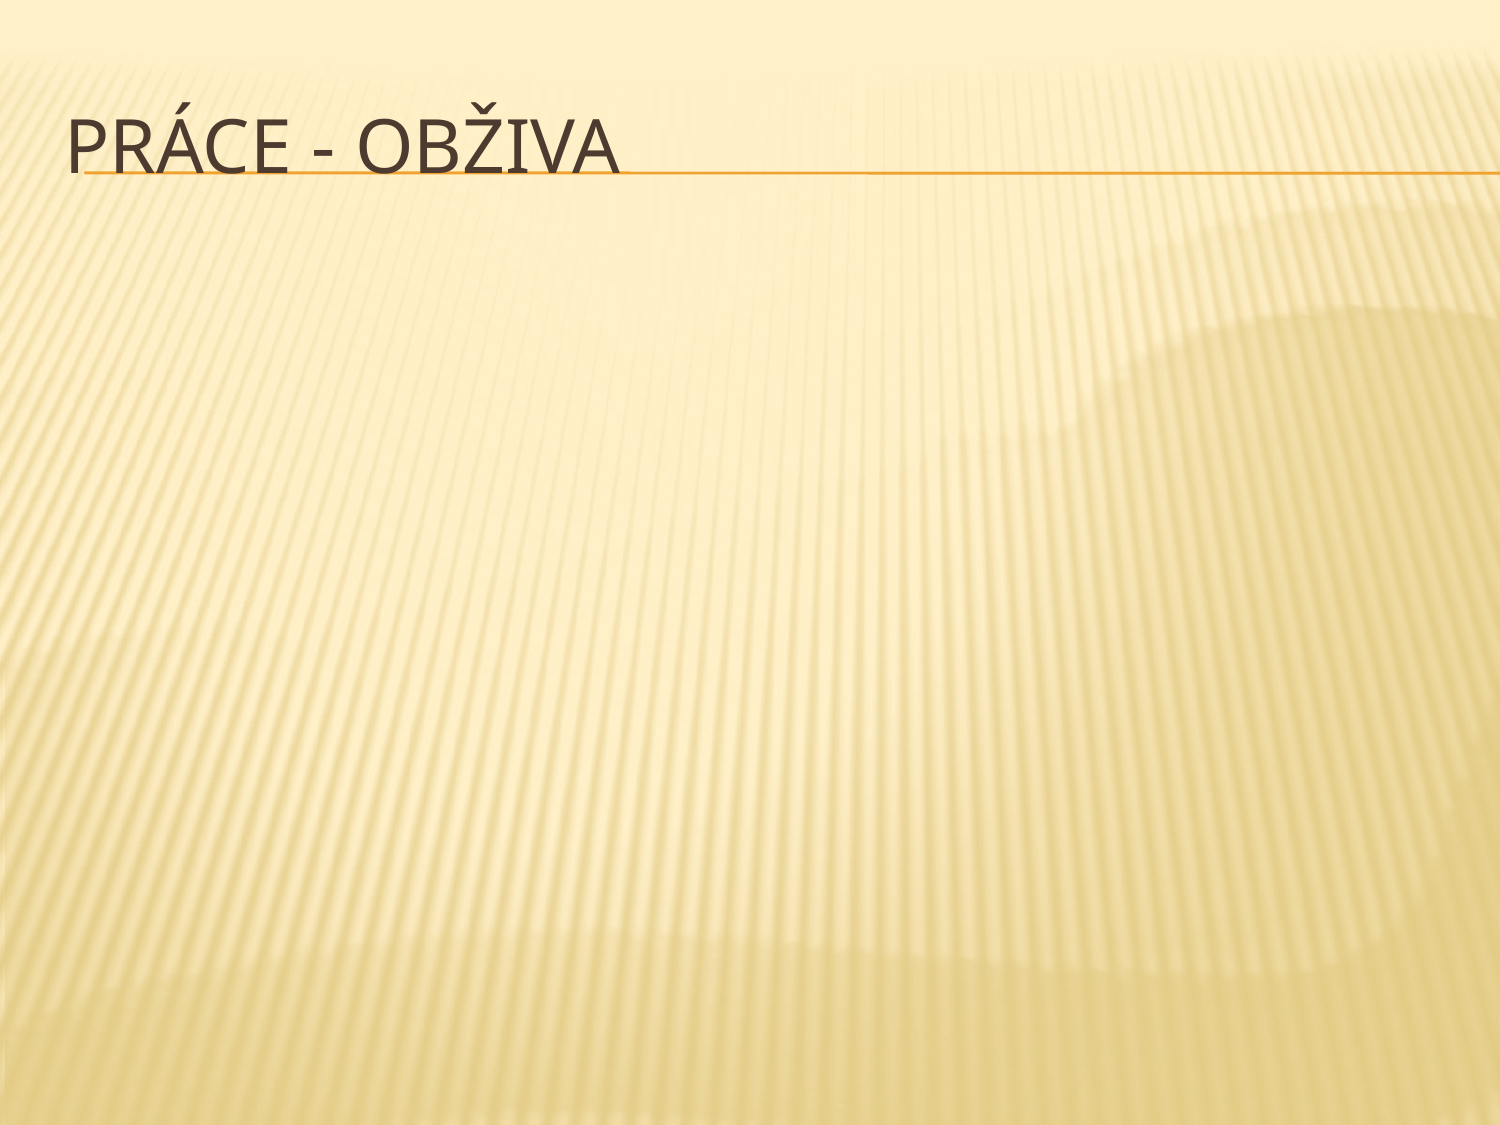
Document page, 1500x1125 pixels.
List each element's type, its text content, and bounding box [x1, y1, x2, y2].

title Práce - obživa [49, 75, 1475, 213]
